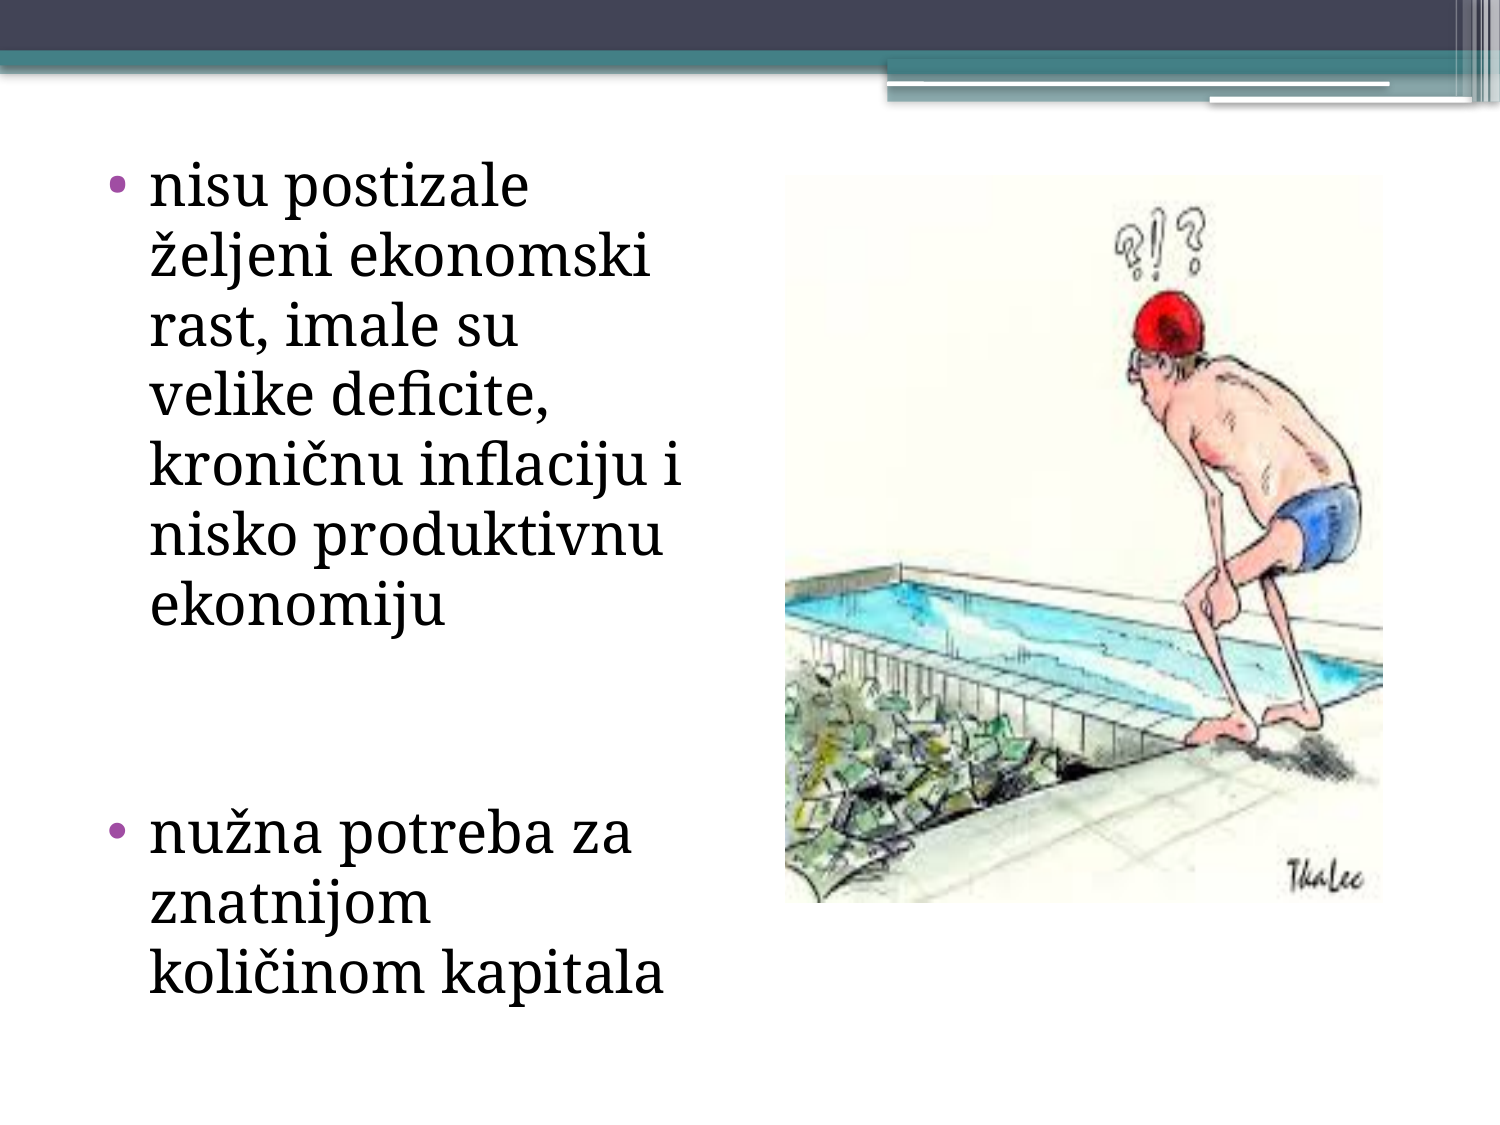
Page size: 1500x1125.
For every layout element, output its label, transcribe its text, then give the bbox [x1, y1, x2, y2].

picture [784, 175, 1383, 903]
list nisu postizale željeni ekonomski rast, imale su velike deficite, kroničnu inflaciju i nisko produktivnu ekonomiju nužna potreba za znatnijom količinom kapitala [75, 140, 715, 1079]
